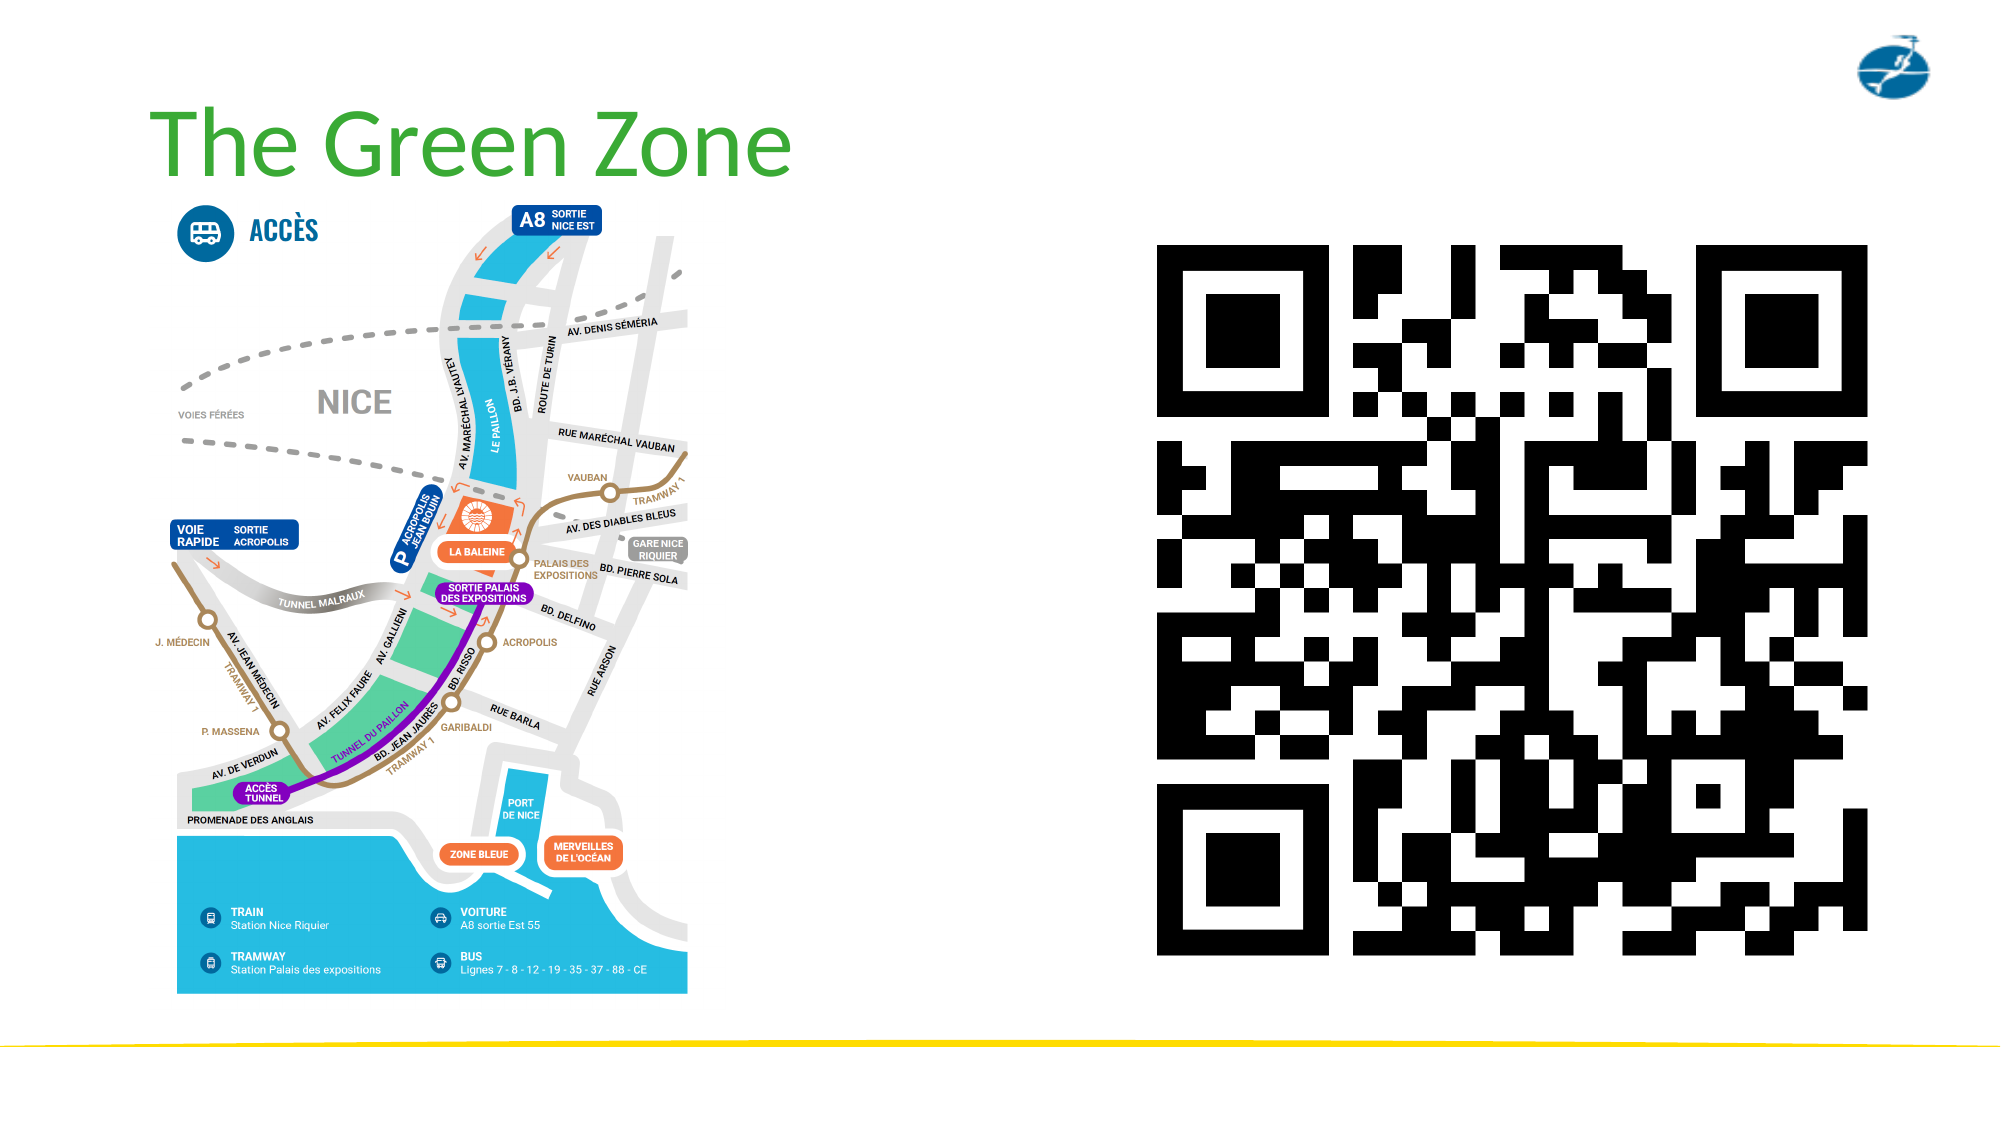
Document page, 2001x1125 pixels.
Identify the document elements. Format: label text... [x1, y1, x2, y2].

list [149, 200, 726, 1011]
picture [1108, 196, 1917, 1004]
title The Green Zone [149, 42, 1851, 197]
